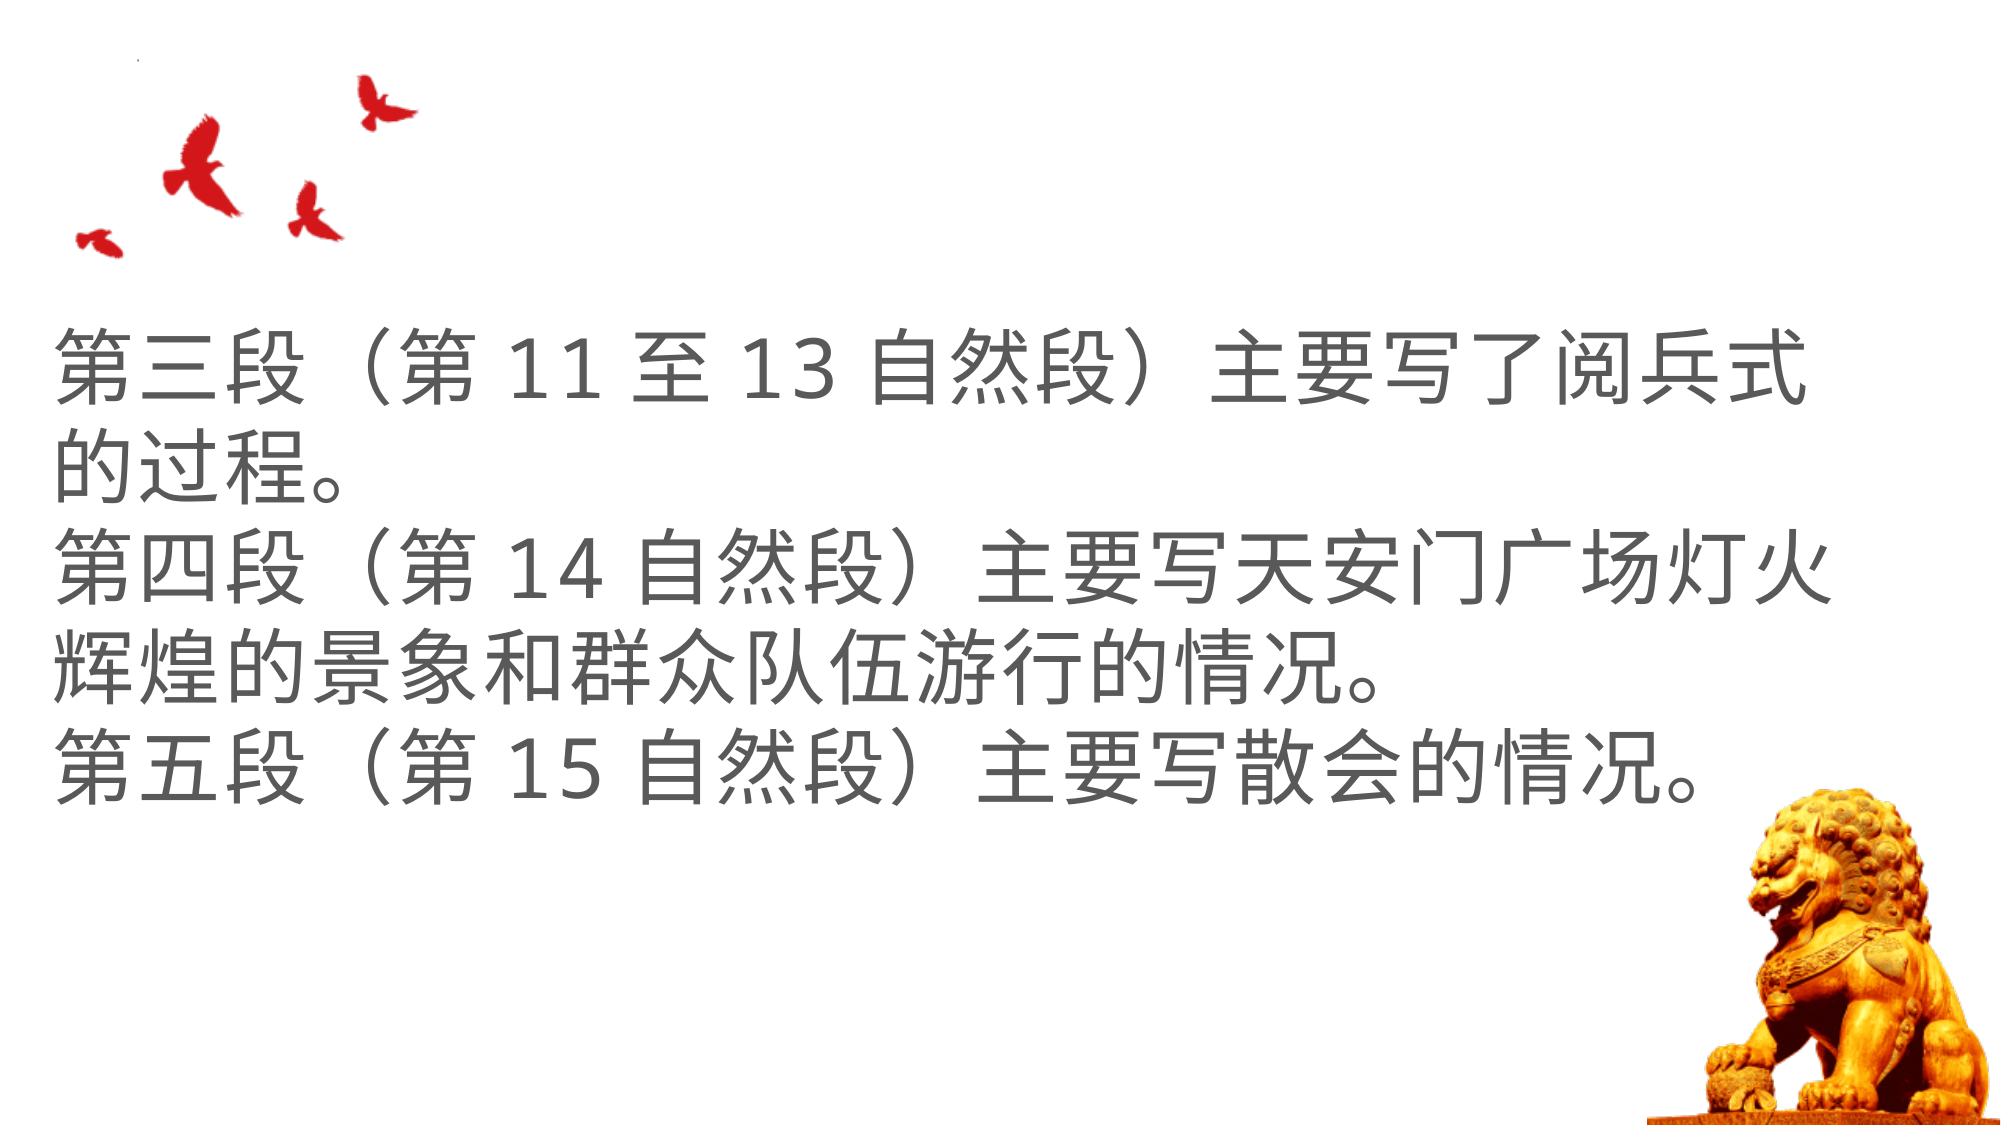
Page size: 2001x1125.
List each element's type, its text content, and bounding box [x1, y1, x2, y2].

picture [15, 0, 494, 329]
list 第三段（第11至13自然段）主要写了阅兵式的过程。 第四段（第14自然段）主要写天安门广场灯火辉煌的景象和群众队伍游行的情况。 第五段（第15自然段）主要写散会的情况。 [35, 308, 1908, 865]
picture [1647, 788, 2001, 1125]
